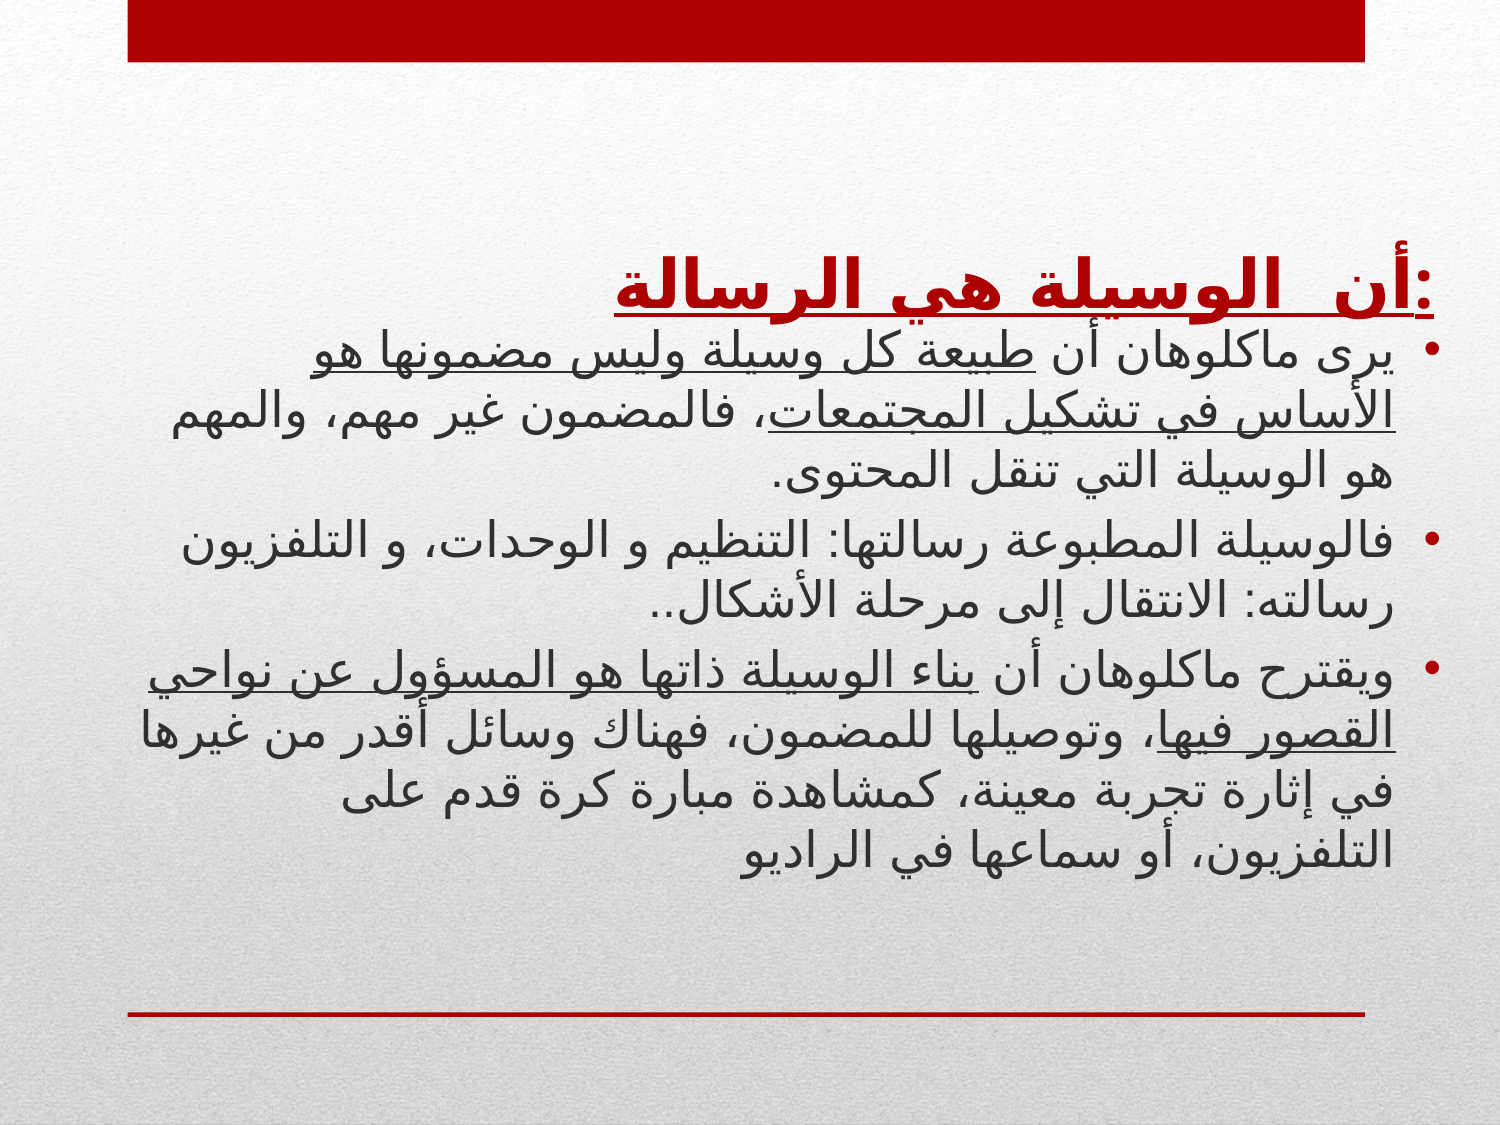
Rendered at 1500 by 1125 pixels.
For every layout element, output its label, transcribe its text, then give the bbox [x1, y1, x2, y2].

list يرى ماكلوهان أن طبيعة كل وسيلة وليس مضمونها هو الأساس في تشكيل المجتمعات، فالمضمون غير مهم، والمهم هو الوسيلة التي تنقل المحتوى. فالوسيلة المطبوعة رسالتها: التنظيم و الوحدات، و التلفزيون رسالته: الانتقال إلى مرحلة الأشكال.. ويقترح ماكلوهان أن بناء الوسيلة ذاتها هو المسؤول عن نواحي القصور فيها، وتوصيلها للمضمون، فهناك وسائل أقدر من غيرها في إثارة تجربة معينة، كمشاهدة مبارة كرة قدم على التلفزيون، أو سماعها في الراديو [123, 278, 1456, 917]
title أن الوسيلة هي الرسالة: [336, 149, 1449, 278]
